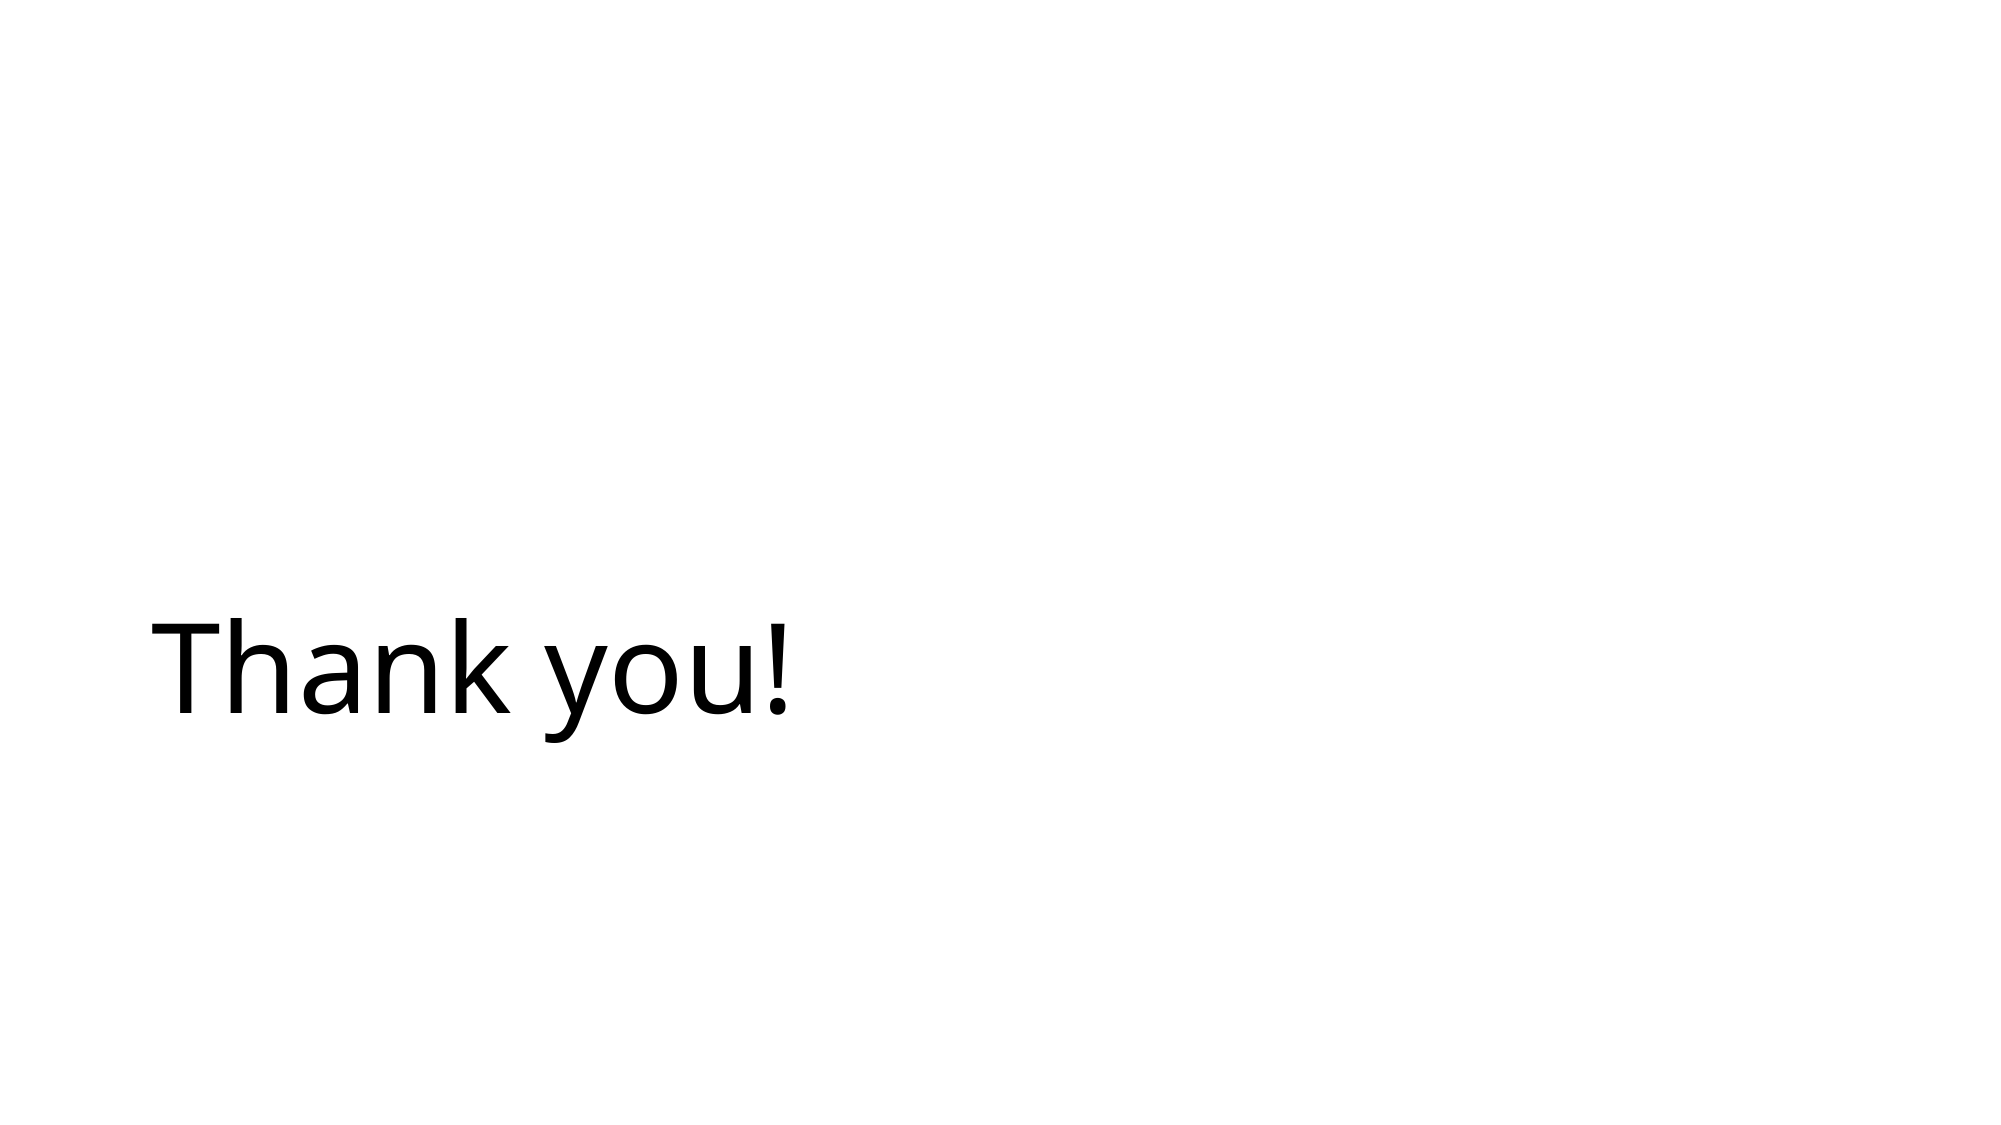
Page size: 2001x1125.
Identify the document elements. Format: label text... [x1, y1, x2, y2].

title Thank you! [136, 280, 1862, 749]
